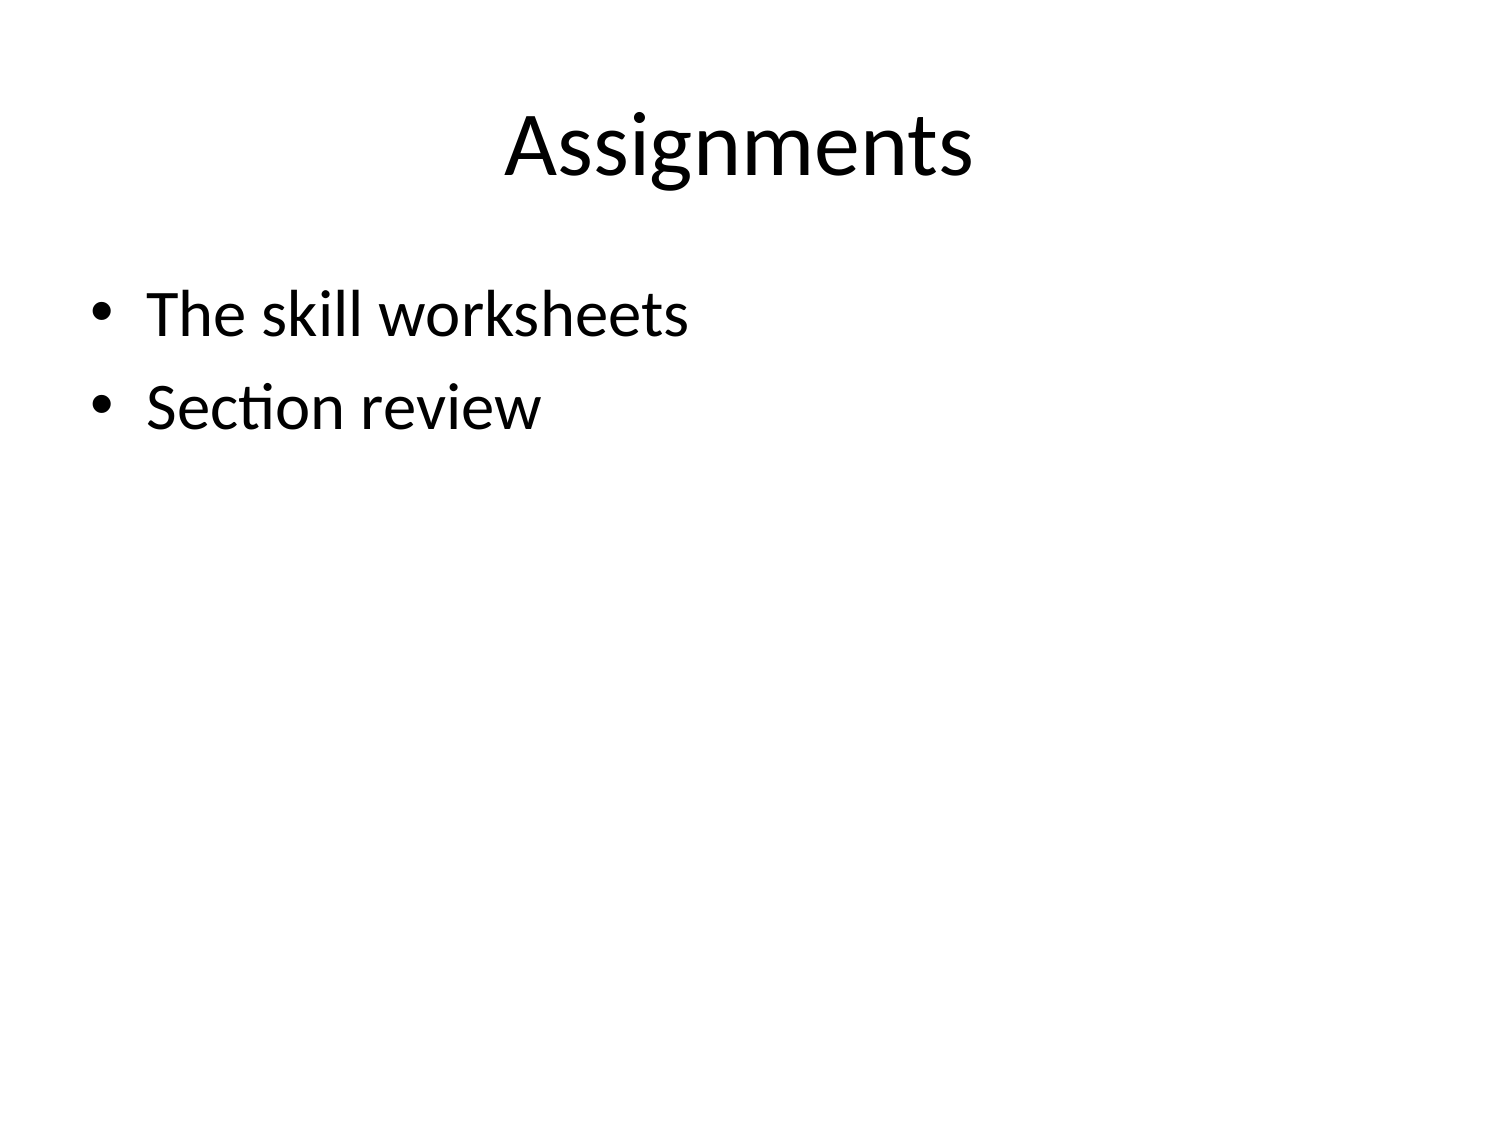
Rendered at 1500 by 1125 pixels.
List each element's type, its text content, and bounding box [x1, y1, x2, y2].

list The skill worksheets Section review [75, 262, 1425, 552]
title Assignments [75, 45, 1425, 233]
